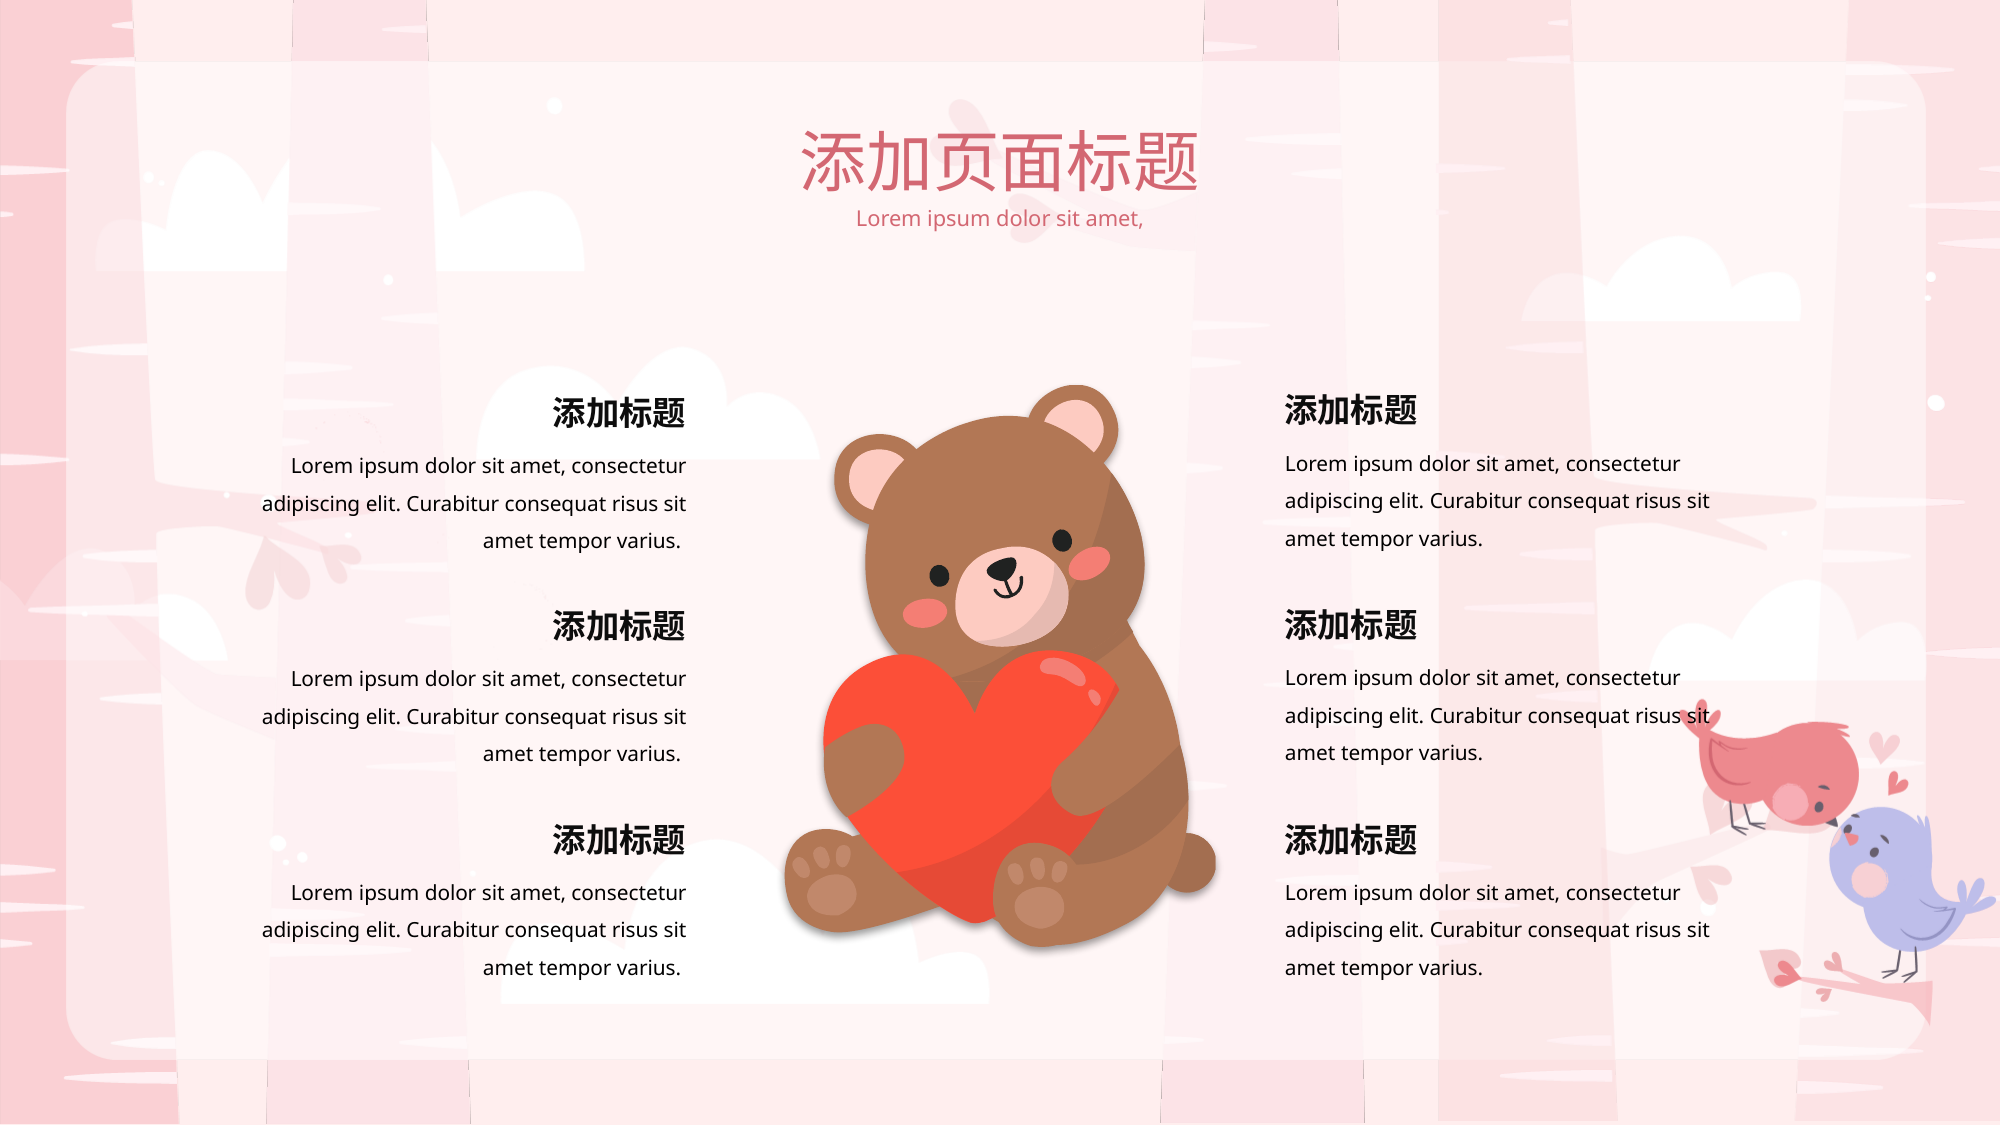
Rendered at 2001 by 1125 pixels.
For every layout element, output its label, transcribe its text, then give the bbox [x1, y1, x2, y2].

text_box Lorem ipsum dolor sit amet, [754, 196, 1246, 238]
text_box Lorem ipsum dolor sit amet, consectetur adipiscing elit. Curabitur consequat risus sit amet tempor varius. [253, 653, 687, 772]
text_box 添加标题 [1269, 811, 1781, 867]
text_box 添加标题 [345, 811, 701, 867]
text_box 添加标题 [1269, 382, 1781, 437]
text_box Lorem ipsum dolor sit amet, consectetur adipiscing elit. Curabitur consequat risus sit amet tempor varius. [253, 440, 687, 559]
text_box 添加标题 [1269, 596, 1781, 652]
text_box 添加标题 [345, 597, 701, 653]
text_box 添加页面标题 [754, 112, 1246, 196]
text_box 添加标题 [345, 385, 701, 440]
text_box Lorem ipsum dolor sit amet, consectetur adipiscing elit. Curabitur consequat risus sit amet tempor varius. [1285, 652, 1719, 771]
text_box Lorem ipsum dolor sit amet, consectetur adipiscing elit. Curabitur consequat risus sit amet tempor varius. [253, 866, 687, 986]
text_box Lorem ipsum dolor sit amet, consectetur adipiscing elit. Curabitur consequat risus sit amet tempor varius. [1285, 437, 1719, 557]
picture [0, 0, 2000, 1125]
text_box Lorem ipsum dolor sit amet, consectetur adipiscing elit. Curabitur consequat risus sit amet tempor varius. [1285, 866, 1719, 986]
